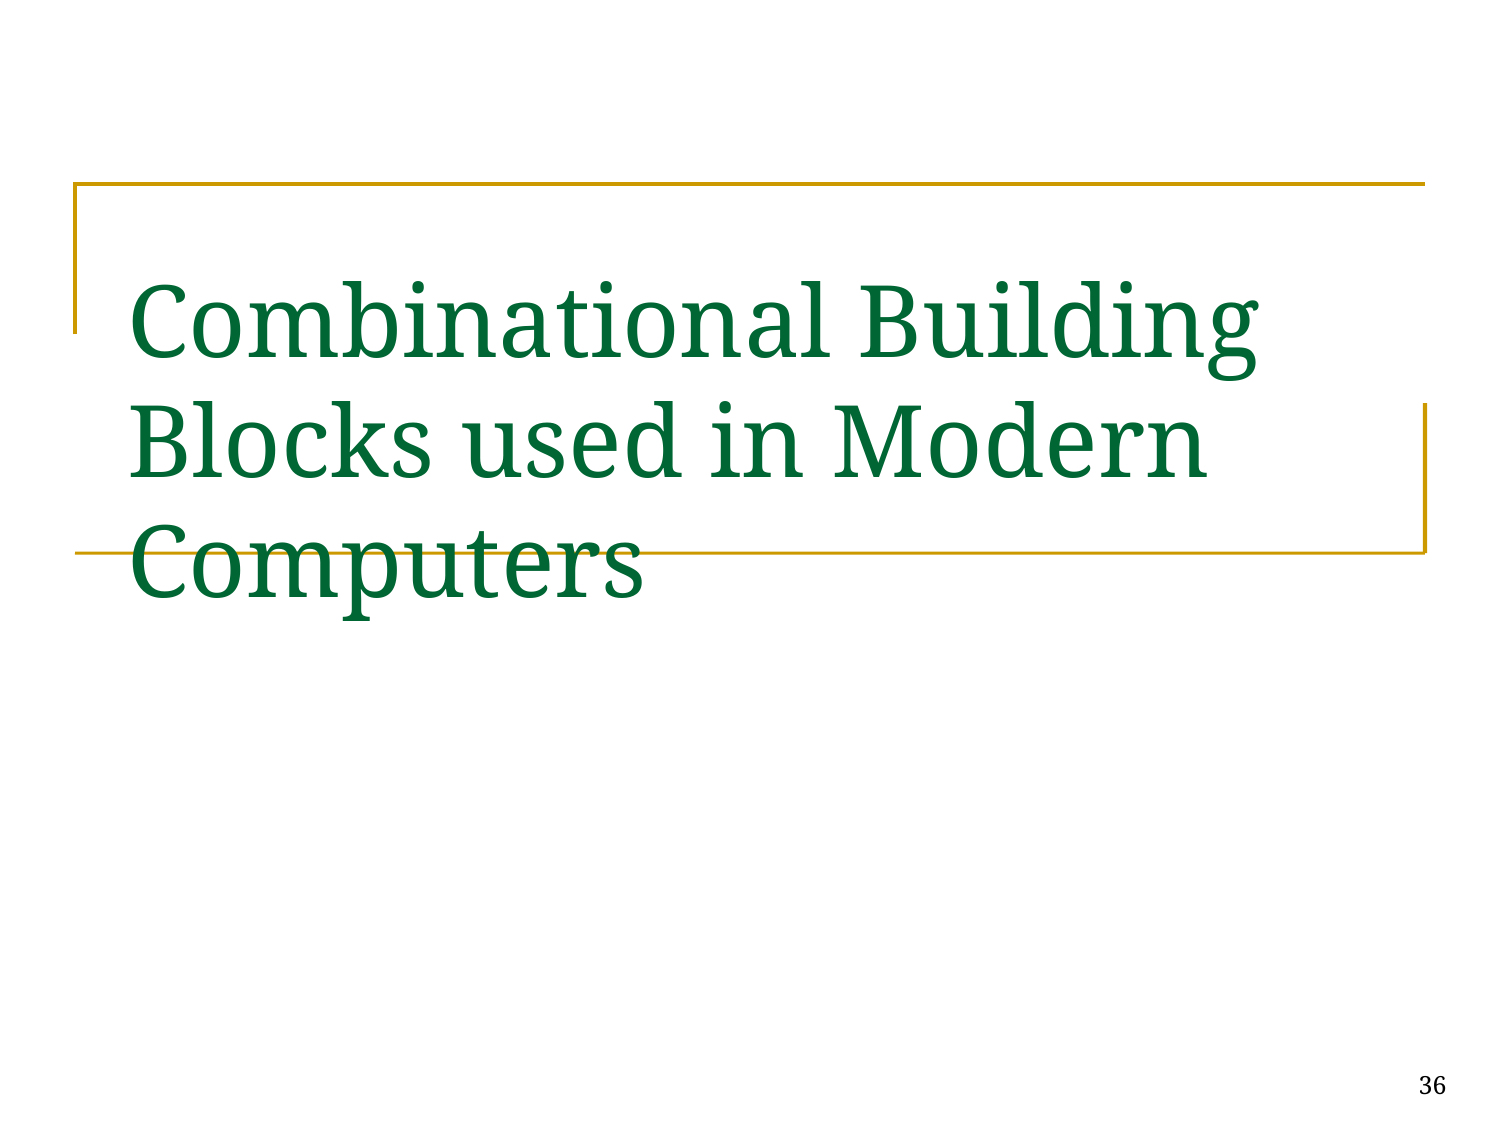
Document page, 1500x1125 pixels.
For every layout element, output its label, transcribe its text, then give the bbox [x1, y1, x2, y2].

title Combinational Building Blocks used in Modern Computers [112, 249, 1438, 538]
slide_number 36 [1111, 1036, 1462, 1112]
